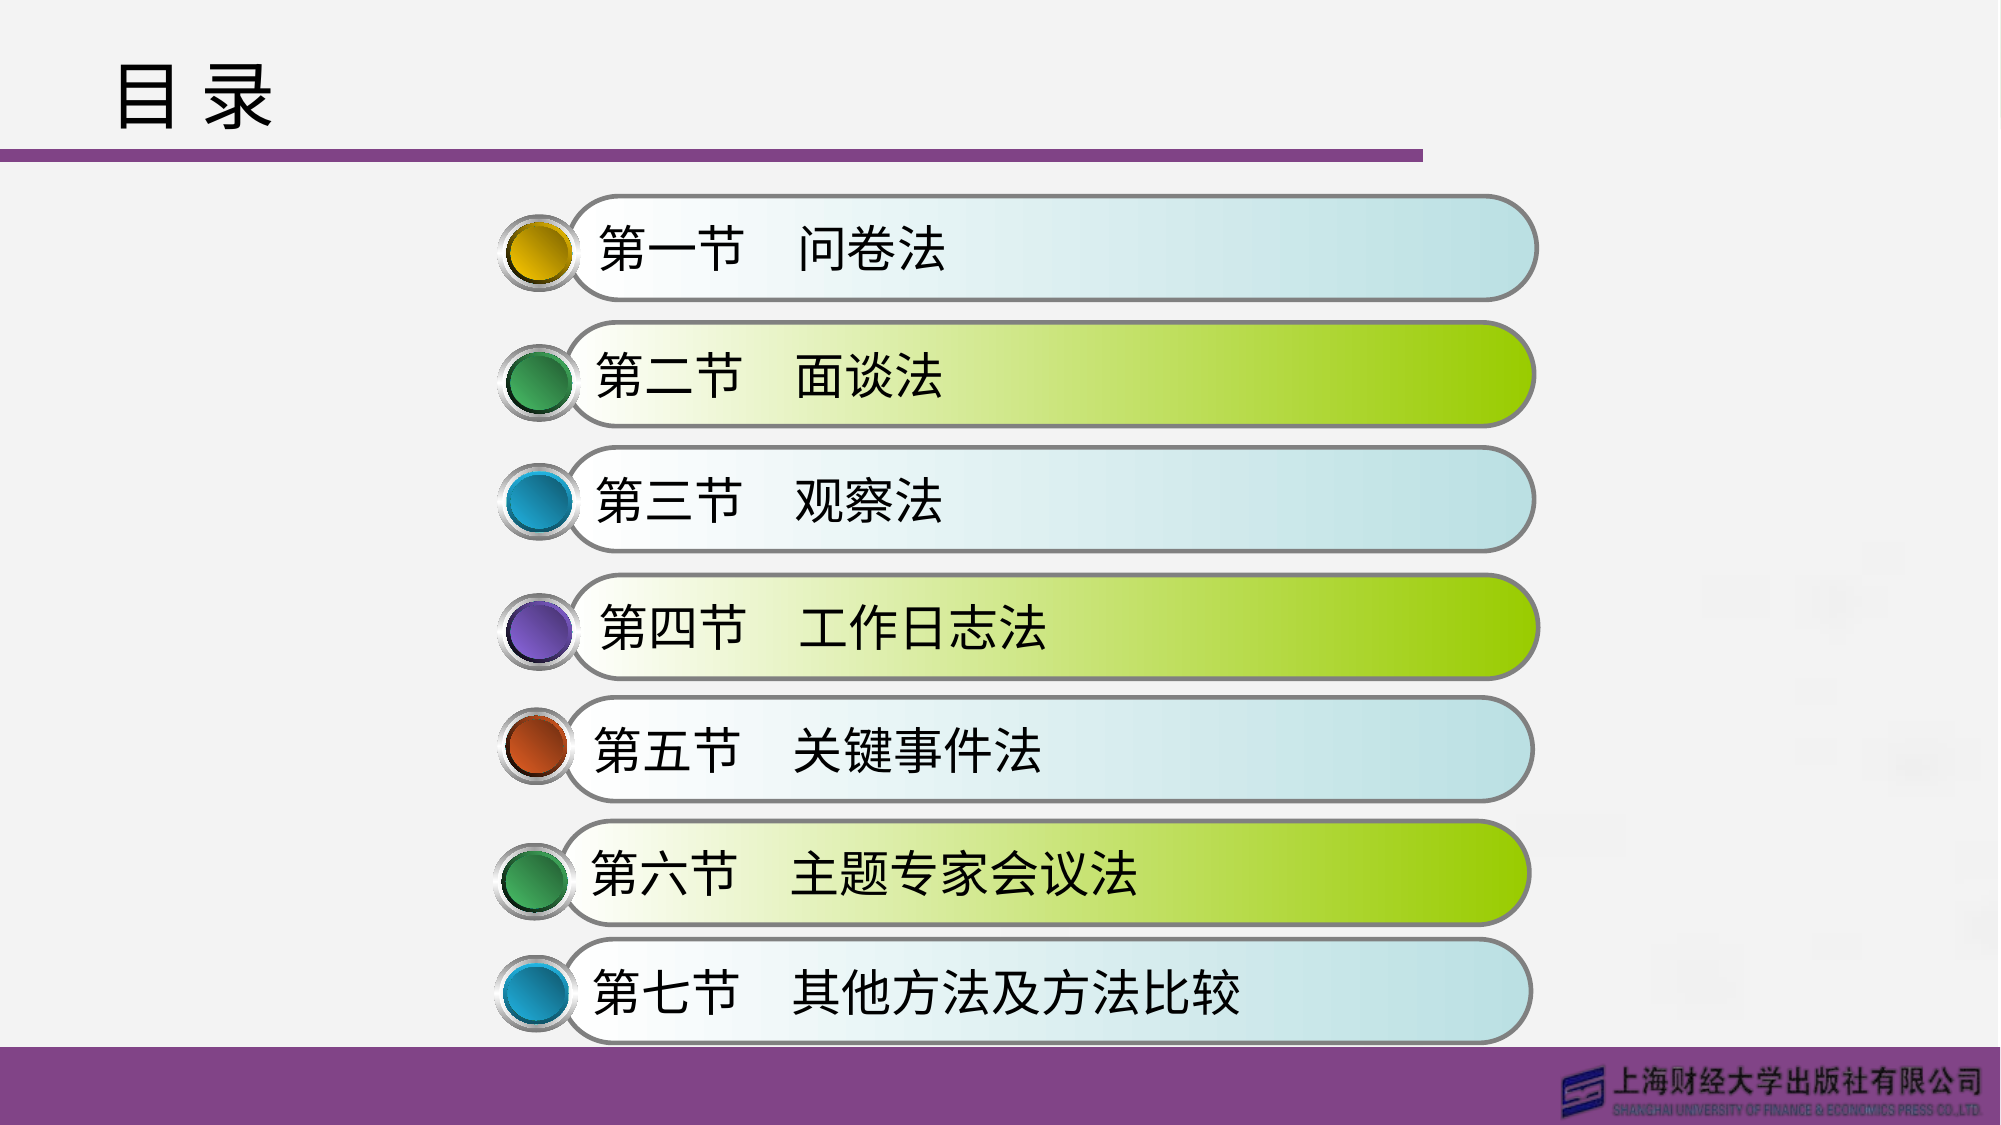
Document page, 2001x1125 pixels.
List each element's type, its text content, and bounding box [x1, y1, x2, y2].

picture [0, 0, 2001, 1125]
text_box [492, 196, 1539, 1043]
title 目 录 [94, 42, 1451, 146]
